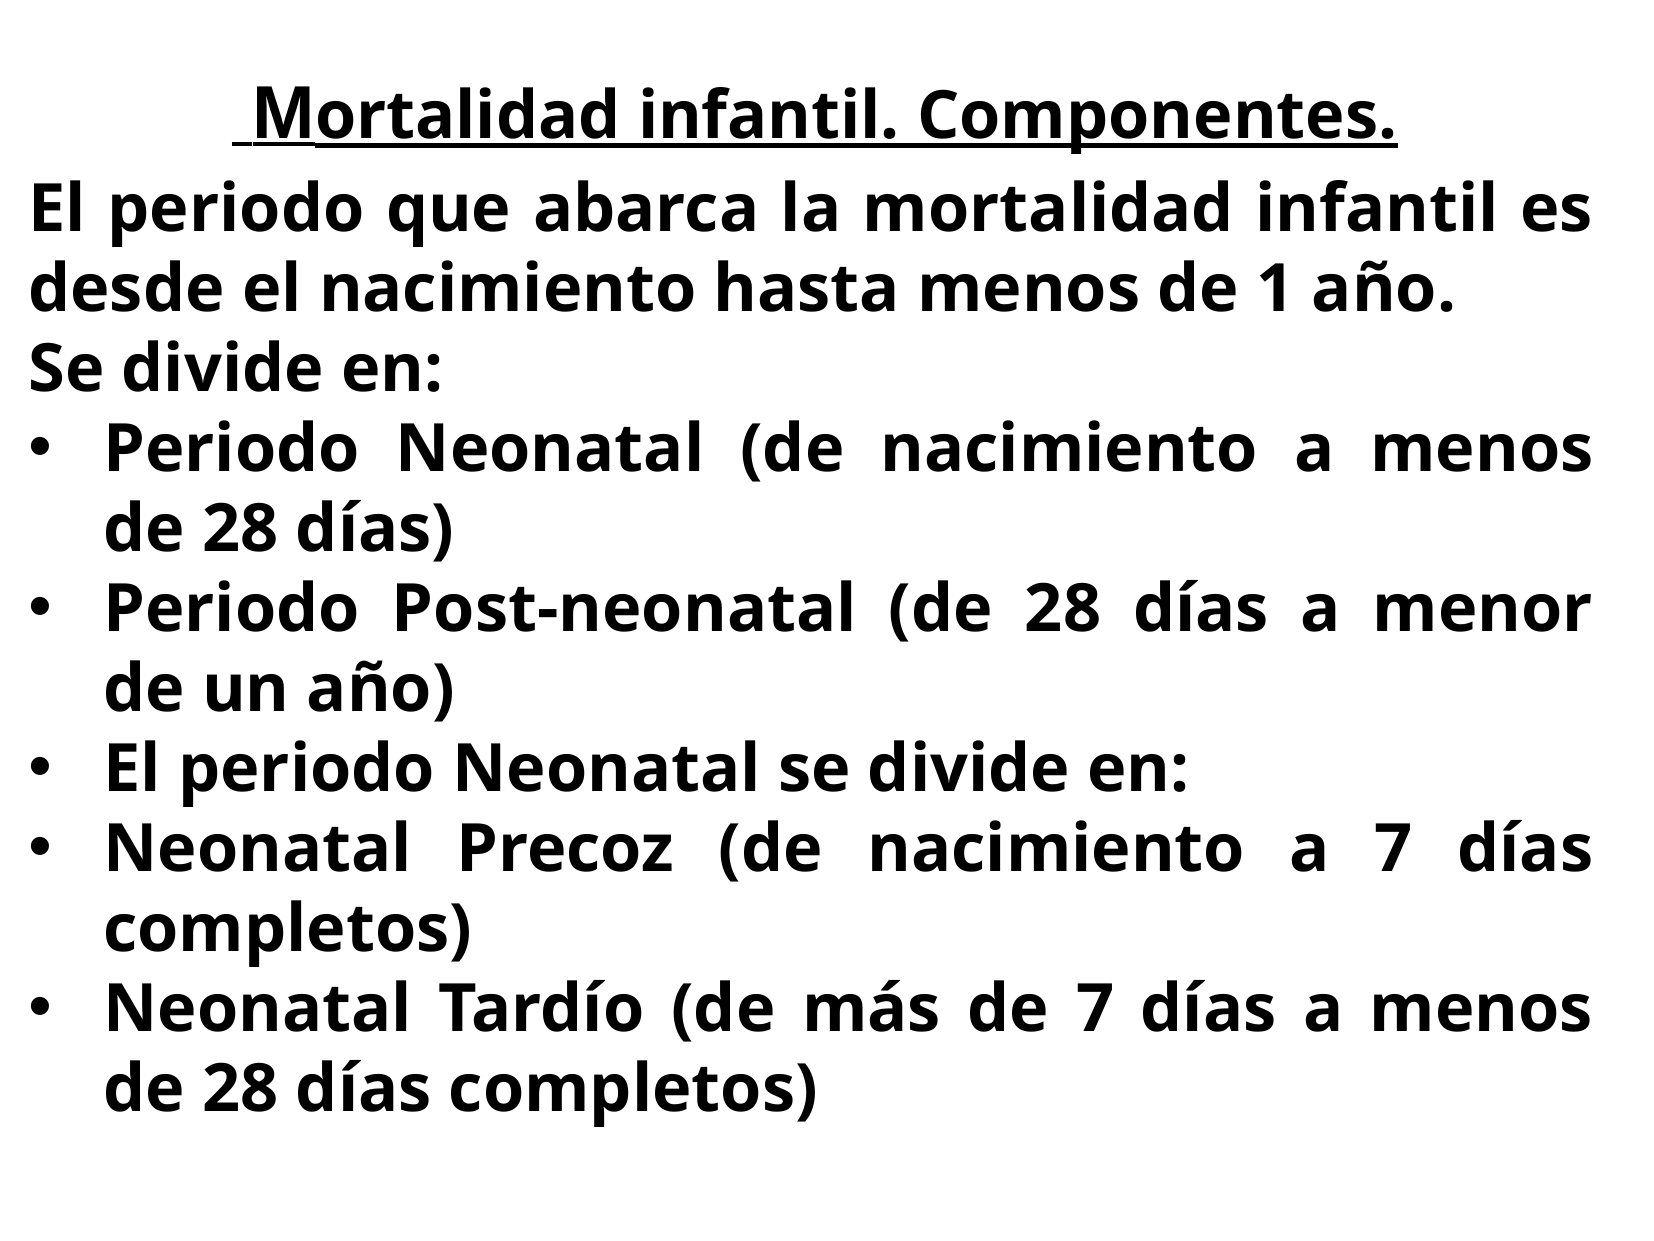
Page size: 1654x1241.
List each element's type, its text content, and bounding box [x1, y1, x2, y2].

text_box El periodo que abarca la mortalidad infantil es desde el nacimiento hasta menos de 1 año. Se divide en: Periodo Neonatal (de nacimiento a menos de 28 días) Periodo Post-neonatal (de 28 días a menor de un año) El periodo Neonatal se divide en: Neonatal Precoz (de nacimiento a 7 días completos) Neonatal Tardío (de más de 7 días a menos de 28 días completos) [28, 165, 1595, 1153]
text_box Mortalidad infantil. Componentes. [70, 62, 1559, 154]
